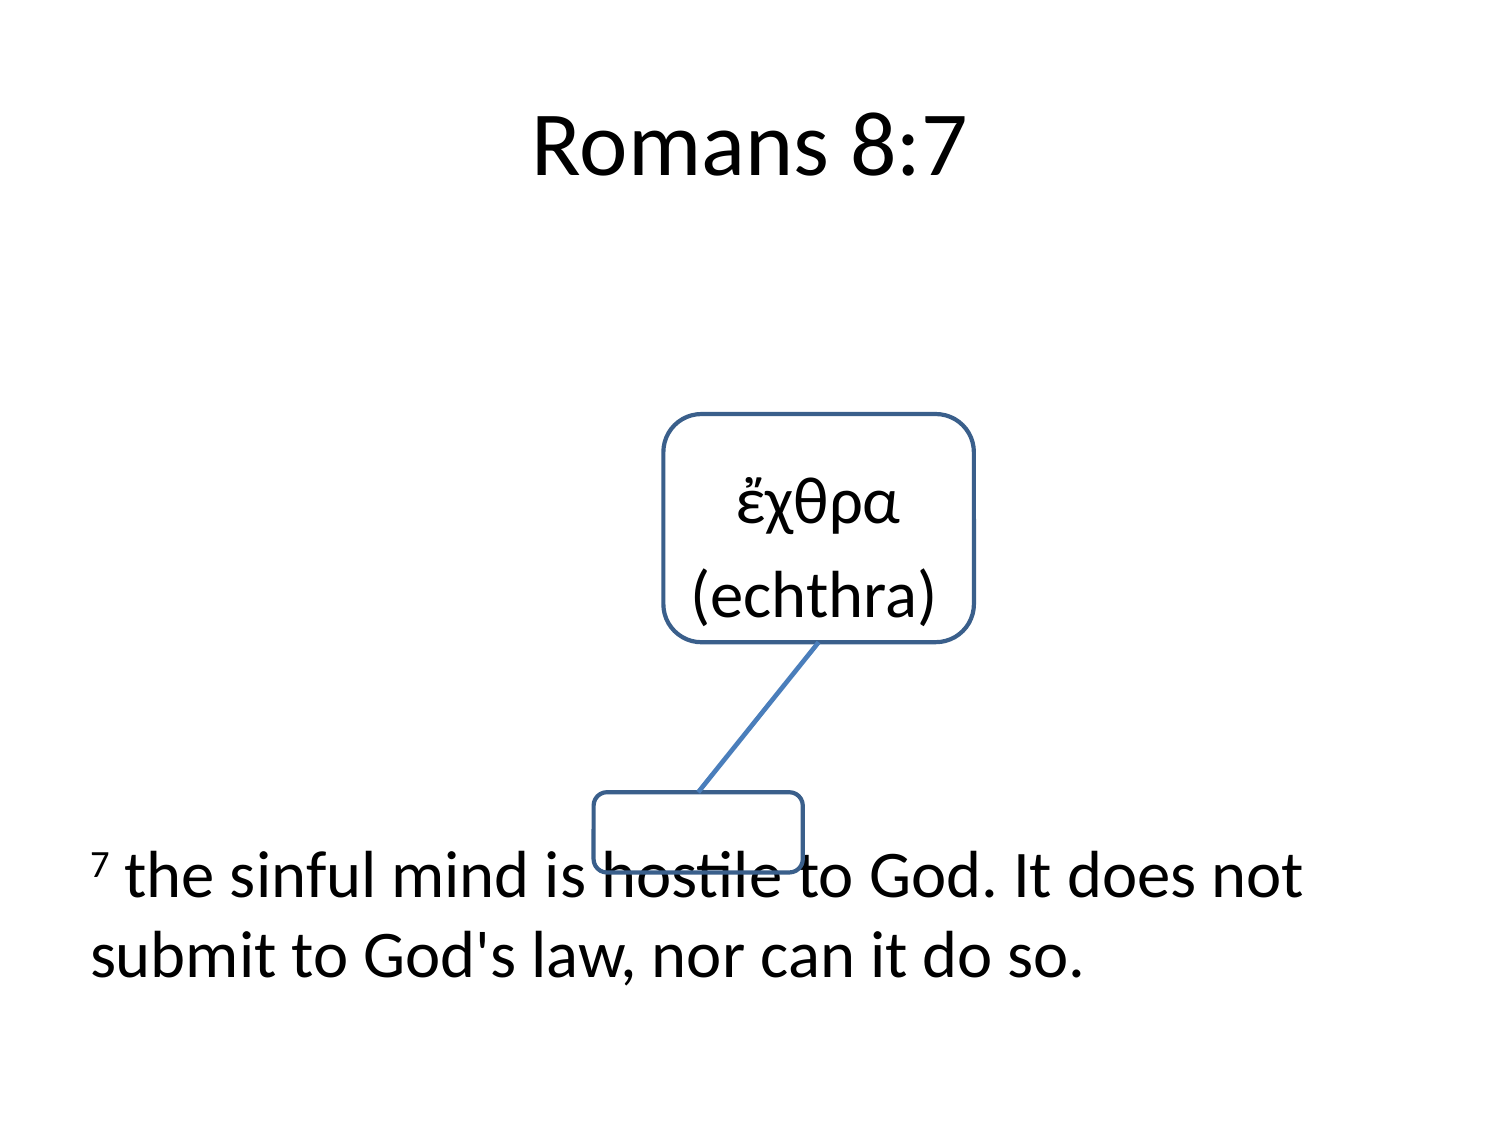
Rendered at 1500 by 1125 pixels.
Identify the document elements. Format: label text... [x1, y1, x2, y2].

text_box [661, 411, 977, 645]
text_box [591, 790, 805, 875]
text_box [698, 641, 819, 793]
list ἔχθρα (echthra) 7 the sinful mind is hostile to God. It does not submit to God's law, nor can it do so. [75, 262, 1425, 1005]
title Romans 8:7 [75, 45, 1425, 233]
